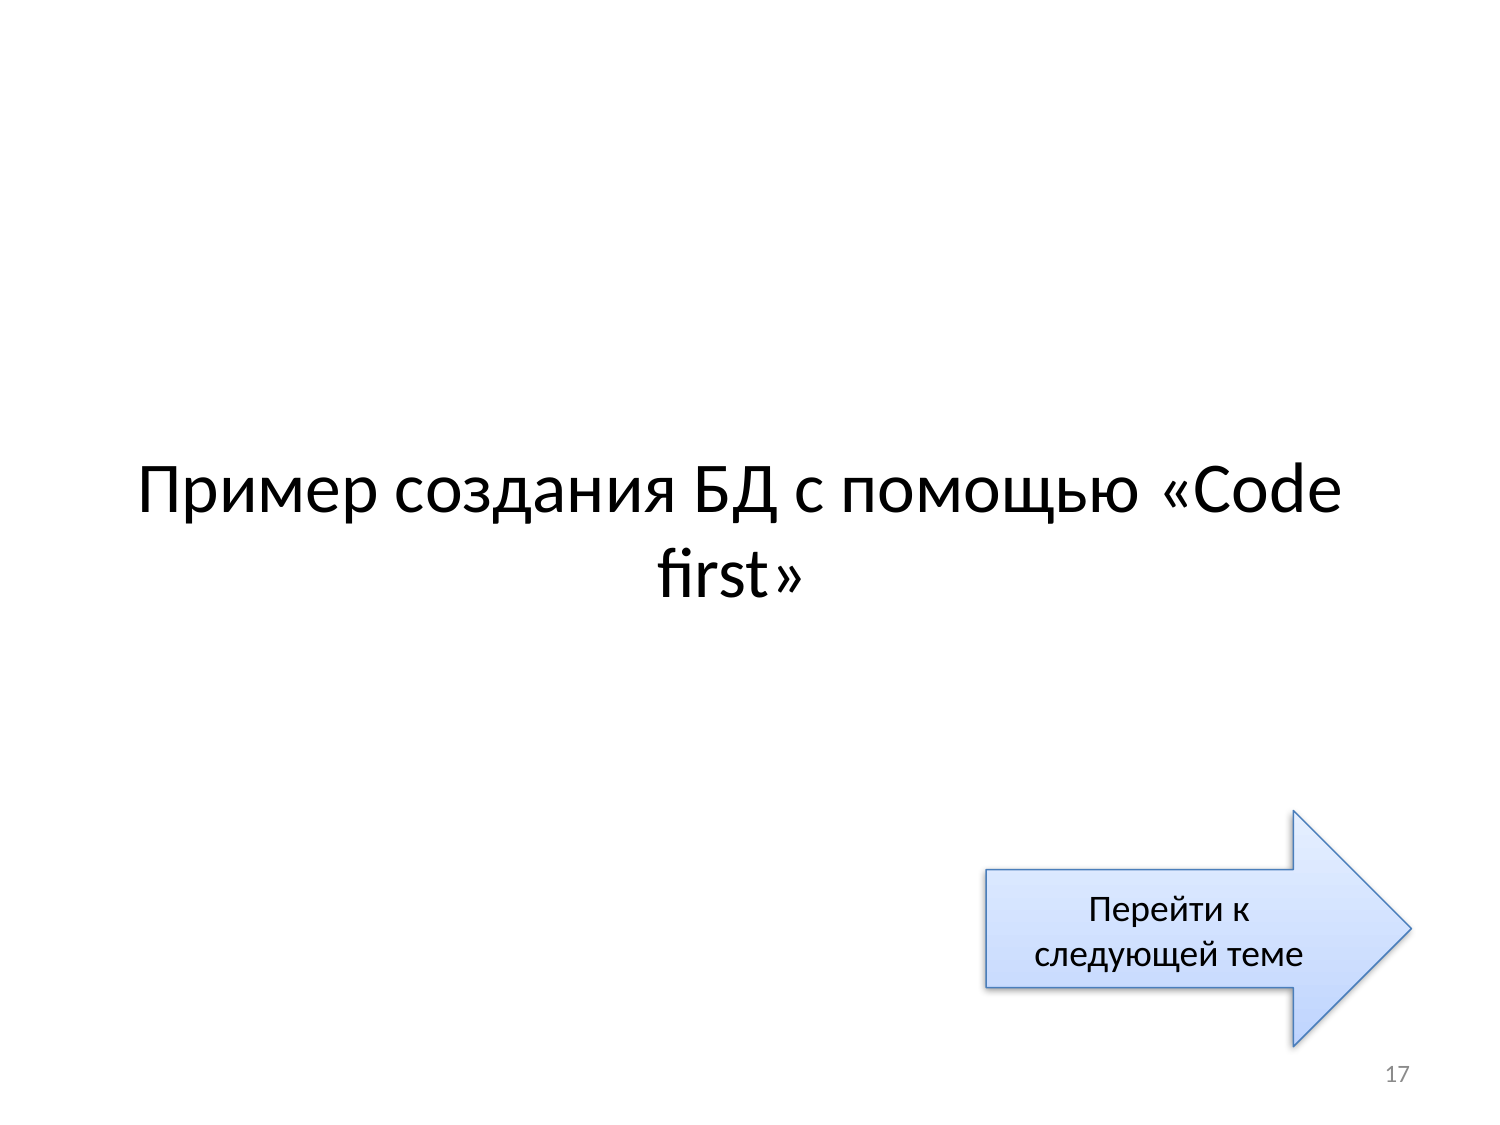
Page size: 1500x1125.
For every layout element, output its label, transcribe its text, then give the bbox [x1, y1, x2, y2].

title Пример создания БД с помощью «Code first» [64, 432, 1415, 621]
text_box Перейти к следующей теме [985, 809, 1413, 1042]
slide_number 17 [1074, 1042, 1425, 1103]
